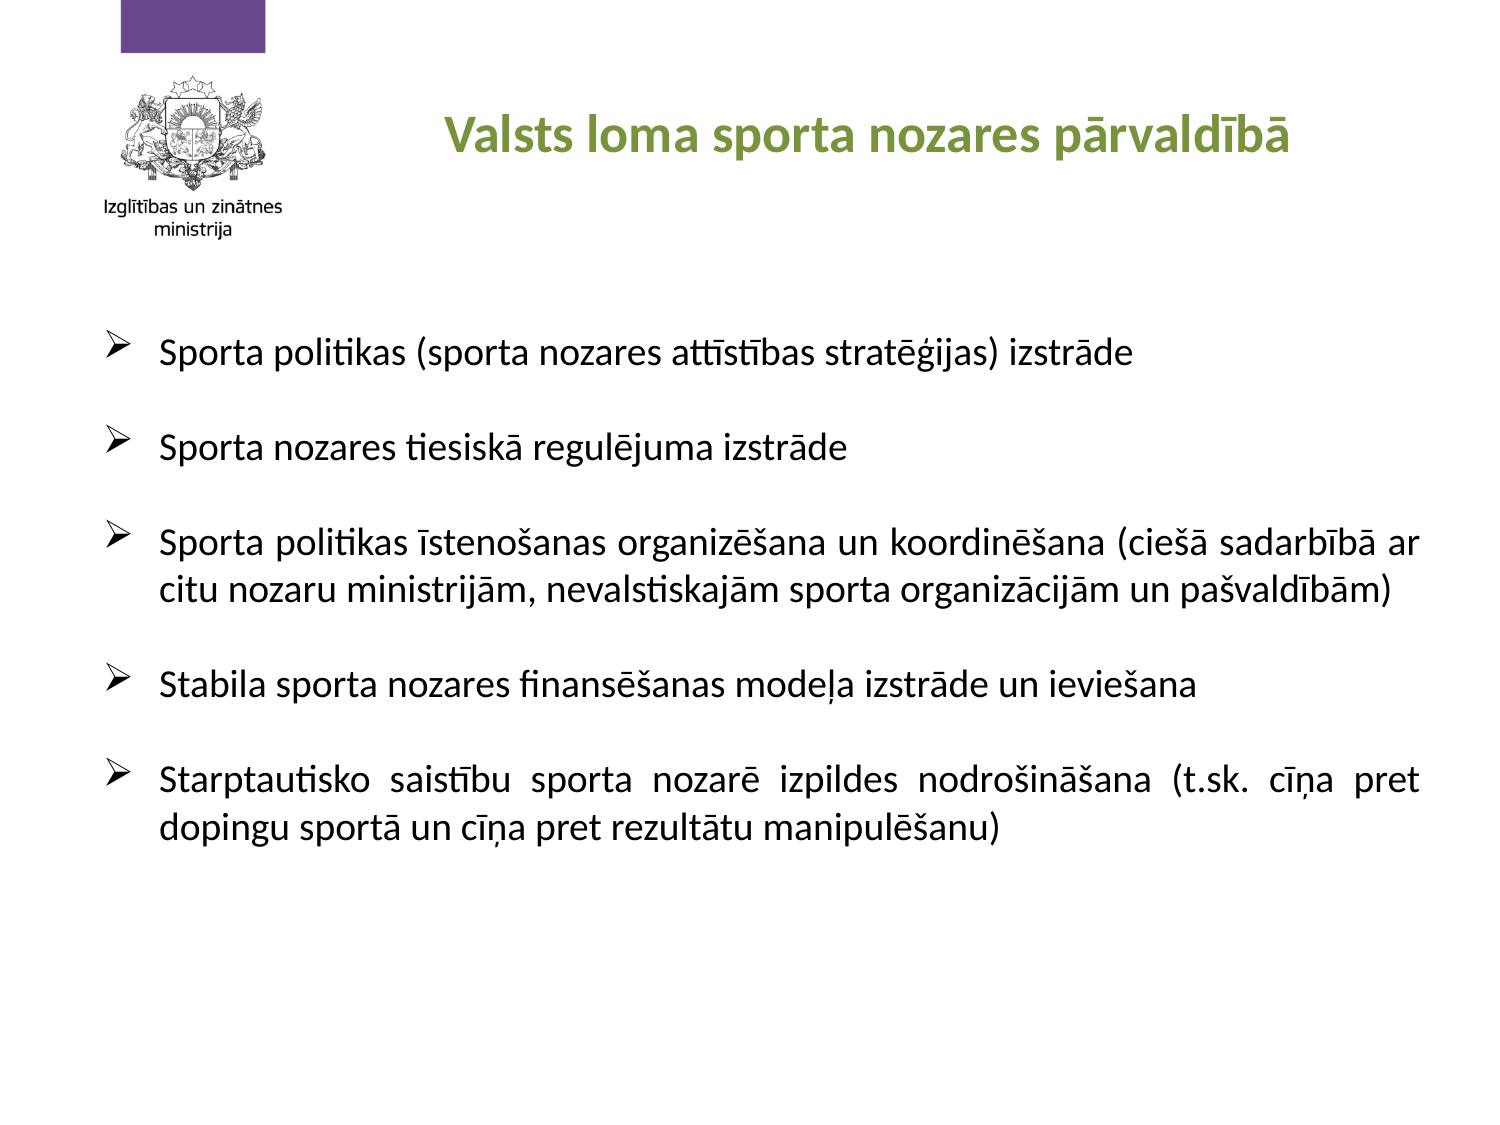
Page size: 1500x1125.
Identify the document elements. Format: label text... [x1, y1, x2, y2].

text_box Valsts loma sporta nozares pārvaldībā [341, 37, 1500, 225]
picture [48, 0, 338, 322]
text_box Sporta politikas (sporta nozares attīstības stratēģijas) izstrāde Sporta nozares tiesiskā regulējuma izstrāde Sporta politikas īstenošanas organizēšana un koordinēšana (ciešā sadarbībā ar citu nozaru ministrijām, nevalstiskajām sporta organizācijām un pašvaldībām) Stabila sporta nozares finansēšanas modeļa izstrāde un ieviešana Starptautisko saistību sporta nozarē izpildes nodrošināšana (t.sk. cīņa pret dopingu sportā un cīņa pret rezultātu manipulēšanu) [87, 318, 1438, 1016]
